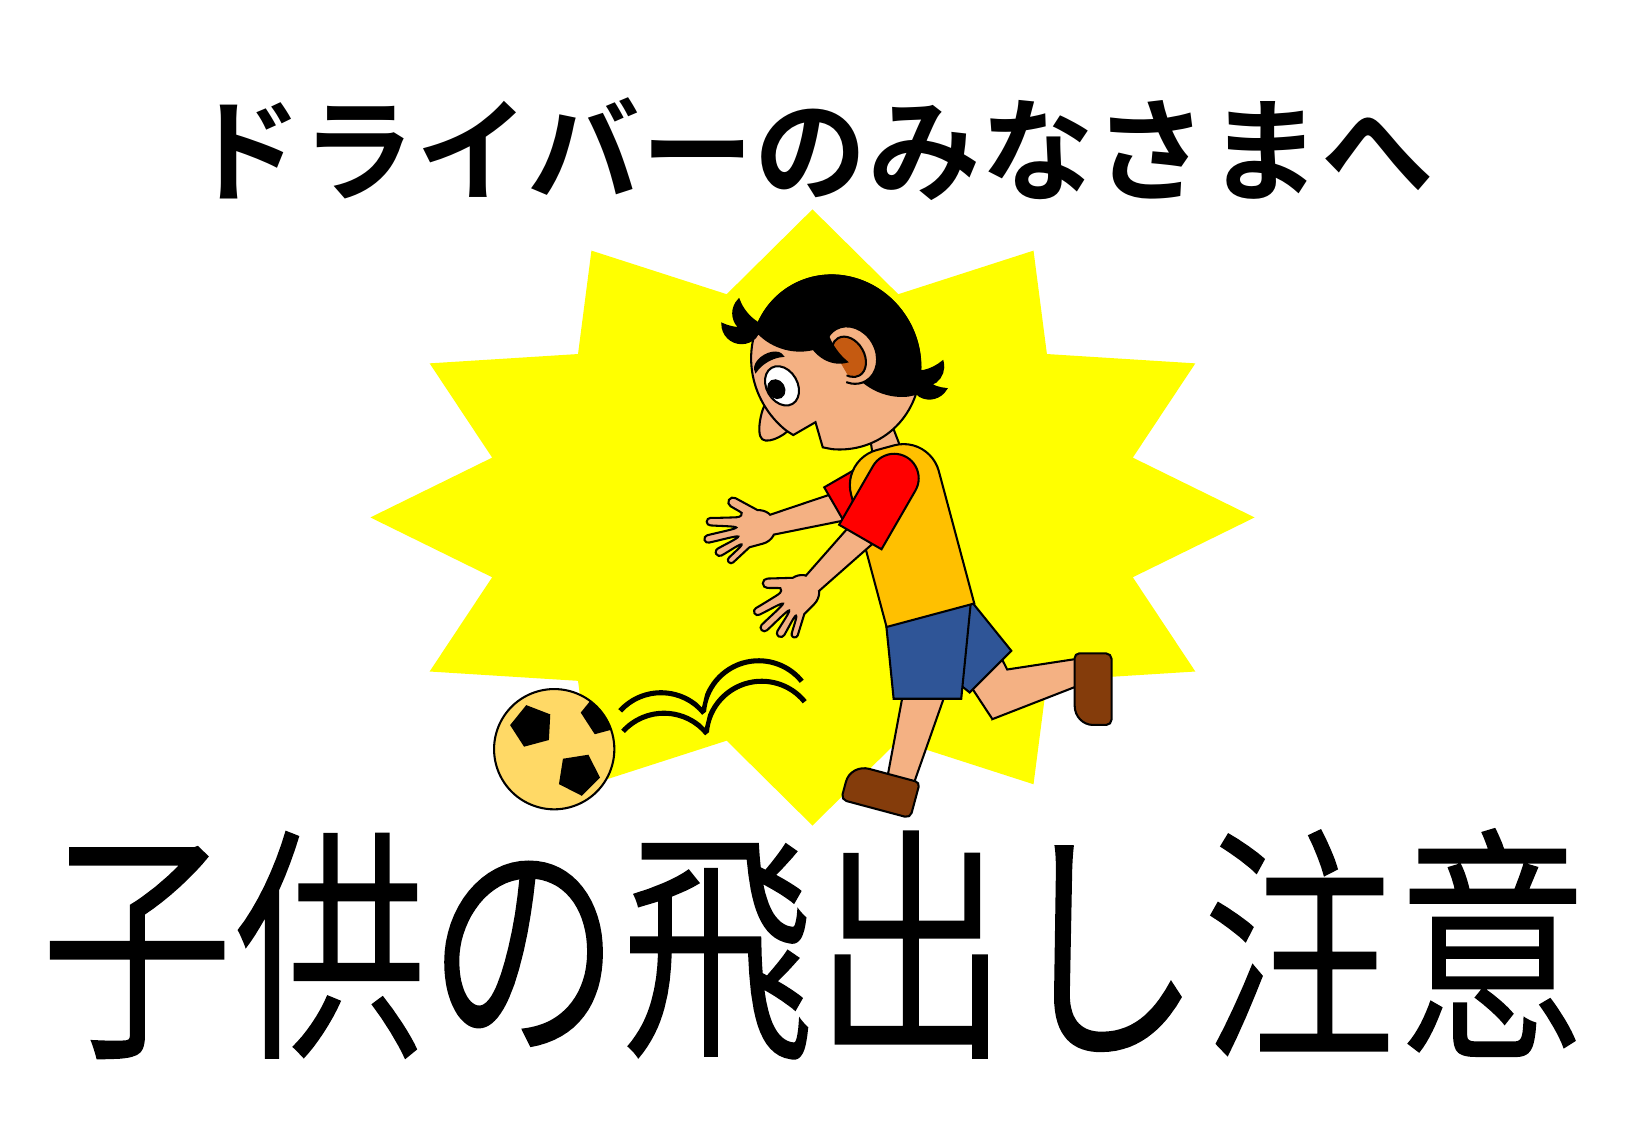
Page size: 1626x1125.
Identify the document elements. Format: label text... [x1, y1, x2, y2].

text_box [370, 209, 1255, 826]
text_box ドライバーのみなさまへ [0, 73, 1625, 223]
